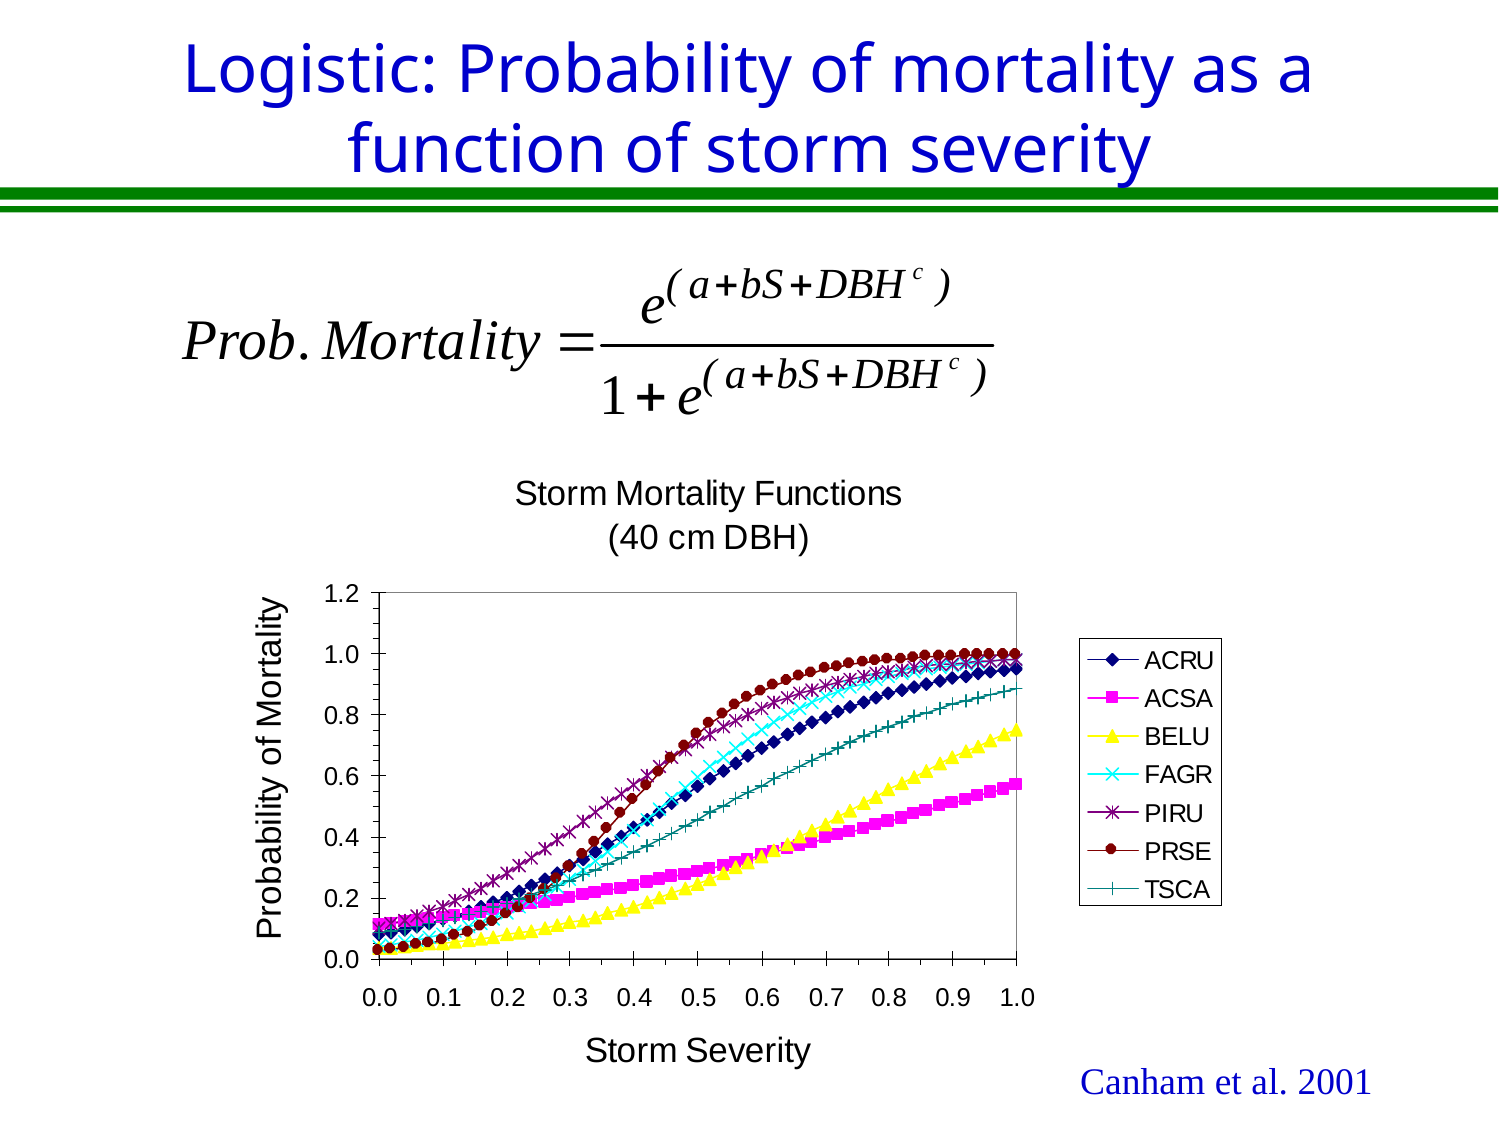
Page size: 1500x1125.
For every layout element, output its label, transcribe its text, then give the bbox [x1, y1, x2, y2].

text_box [87, 410, 1238, 1125]
text_box Canham et al. 2001 [1241, 1049, 1388, 1110]
title Logistic: Probability of mortality as a function of storm severity [112, 12, 1388, 201]
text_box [172, 249, 1005, 409]
